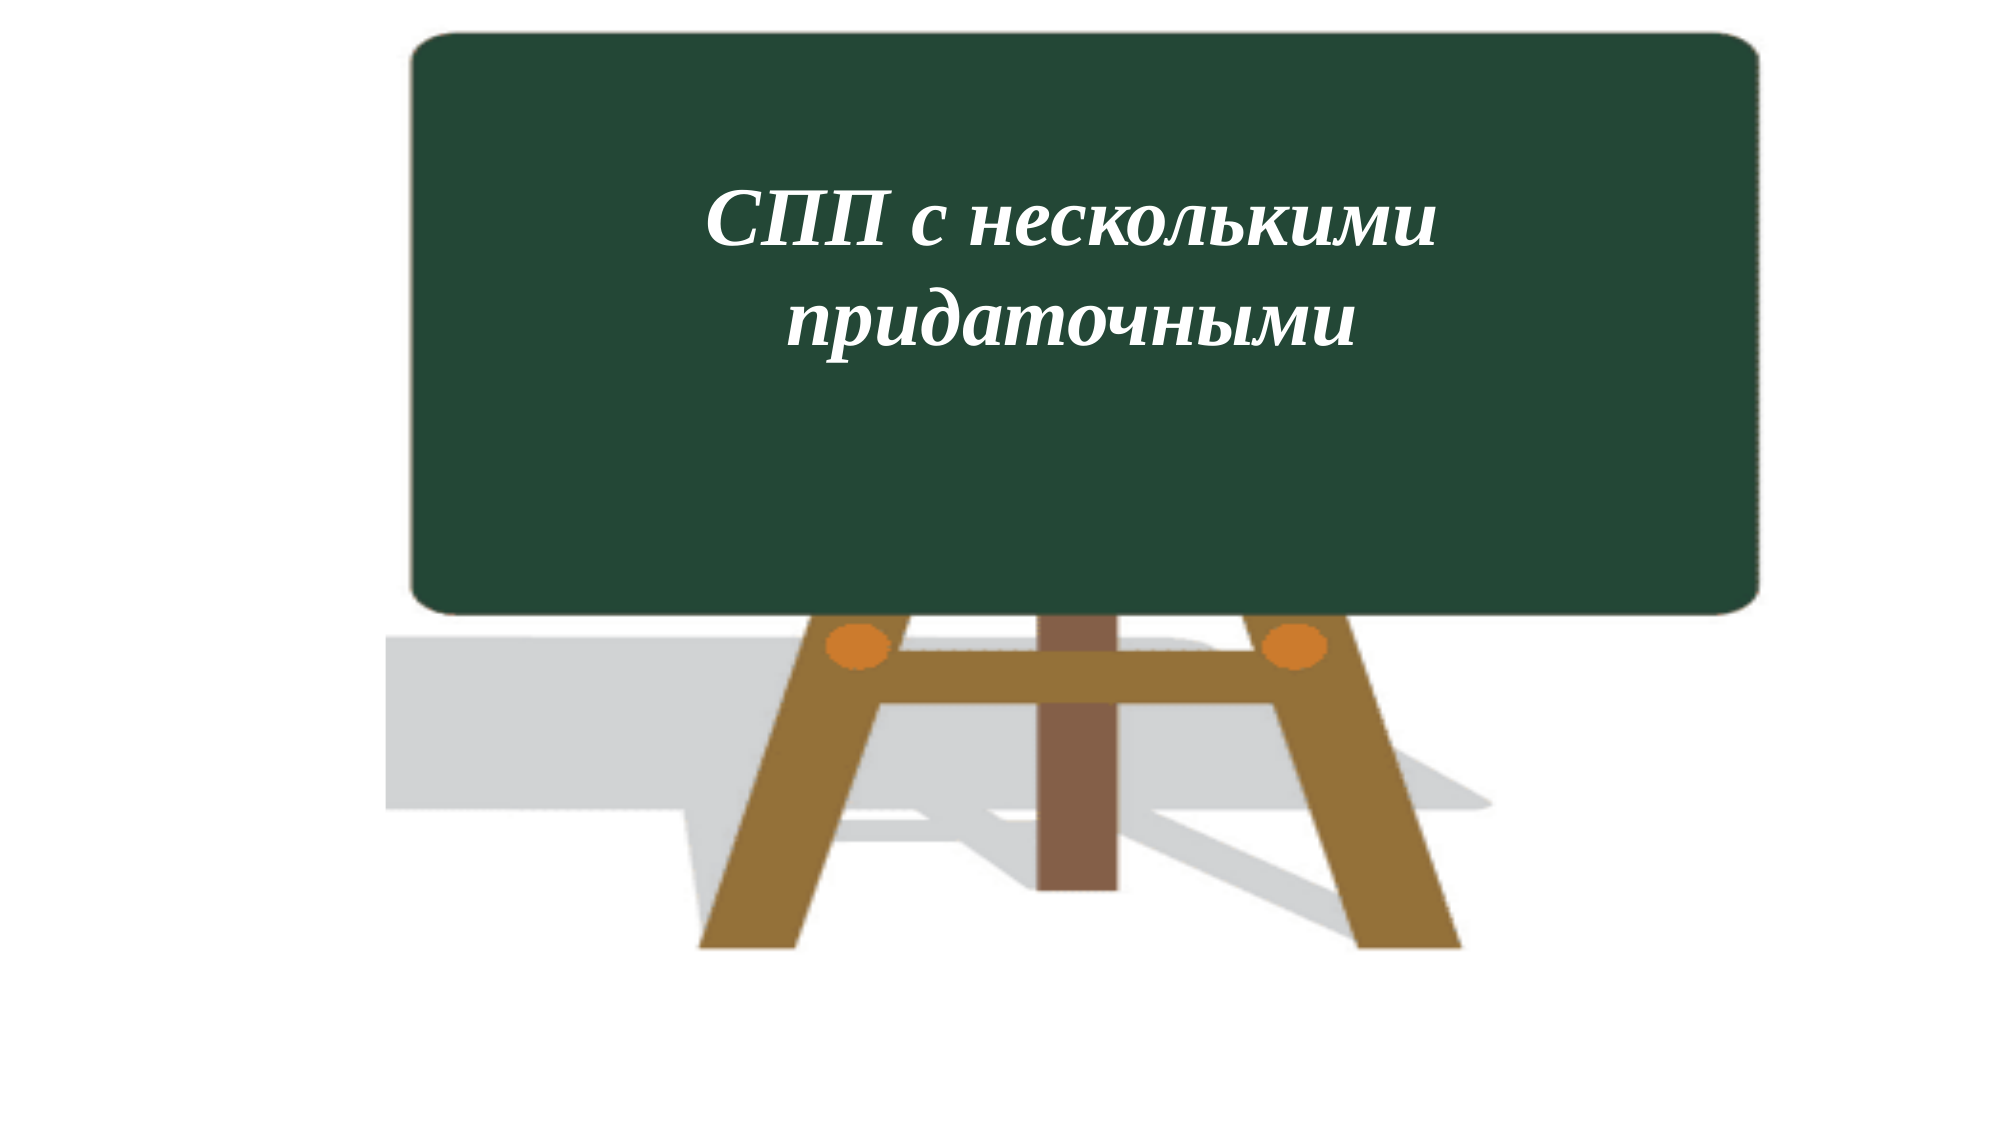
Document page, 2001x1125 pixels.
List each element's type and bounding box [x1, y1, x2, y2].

picture [385, 0, 1775, 965]
